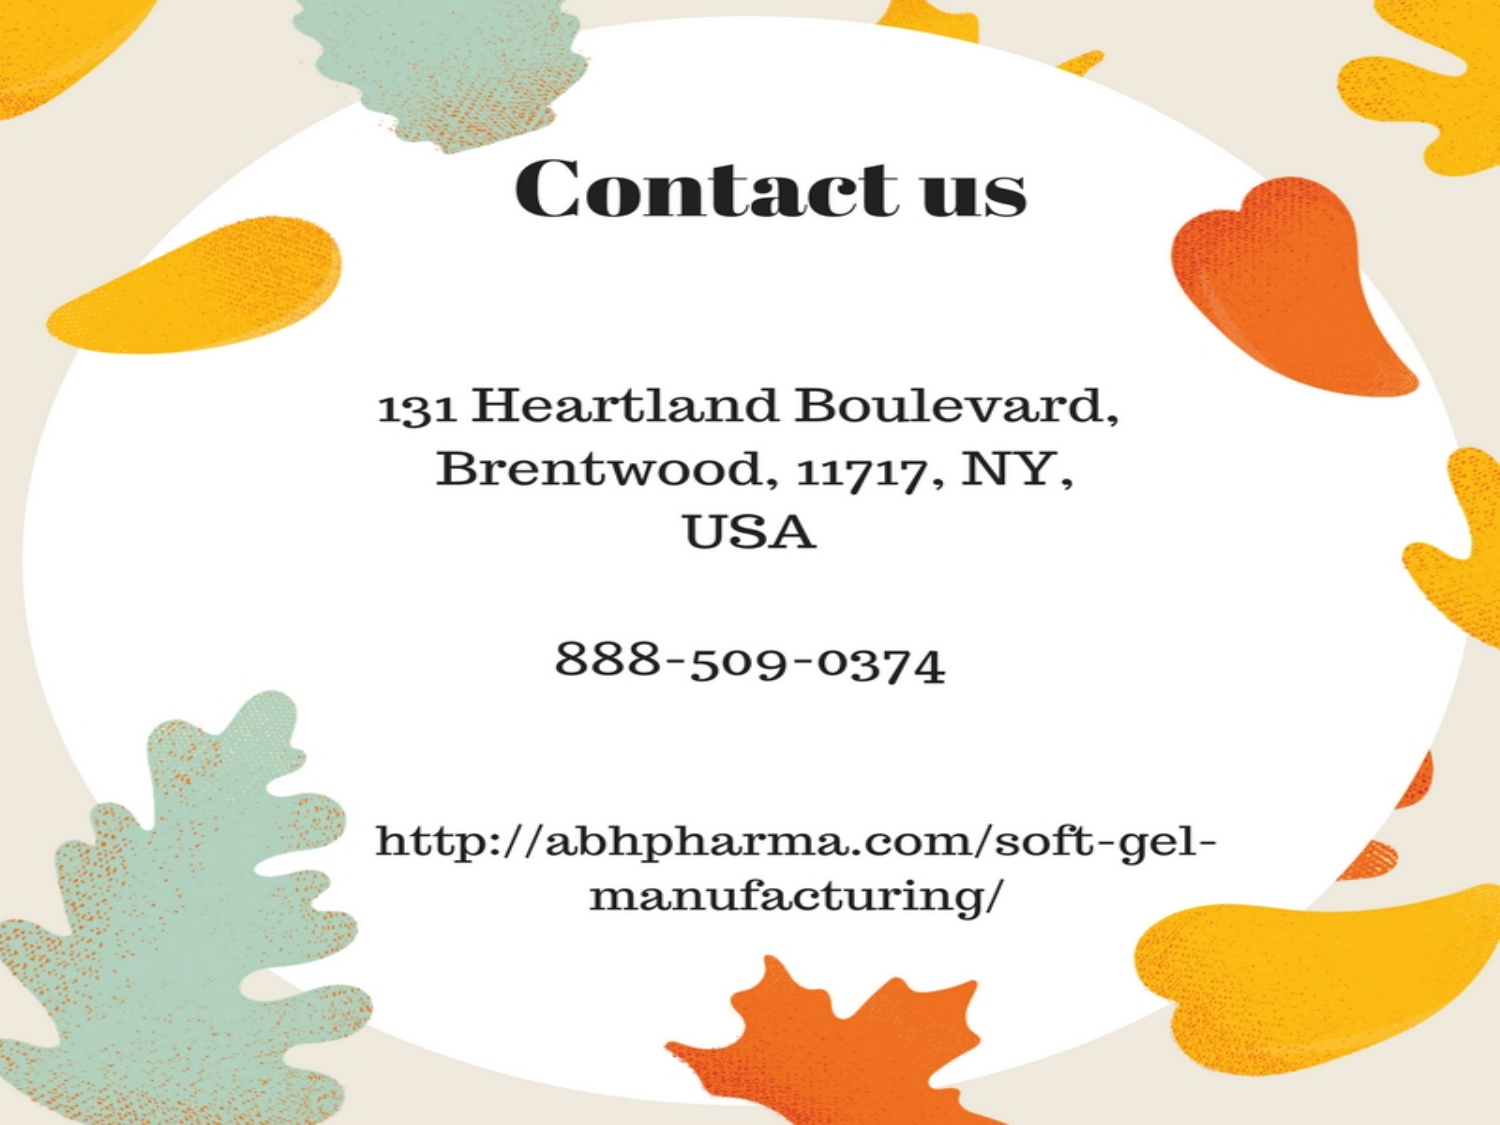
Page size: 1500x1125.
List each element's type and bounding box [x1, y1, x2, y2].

list [0, 0, 1500, 1125]
